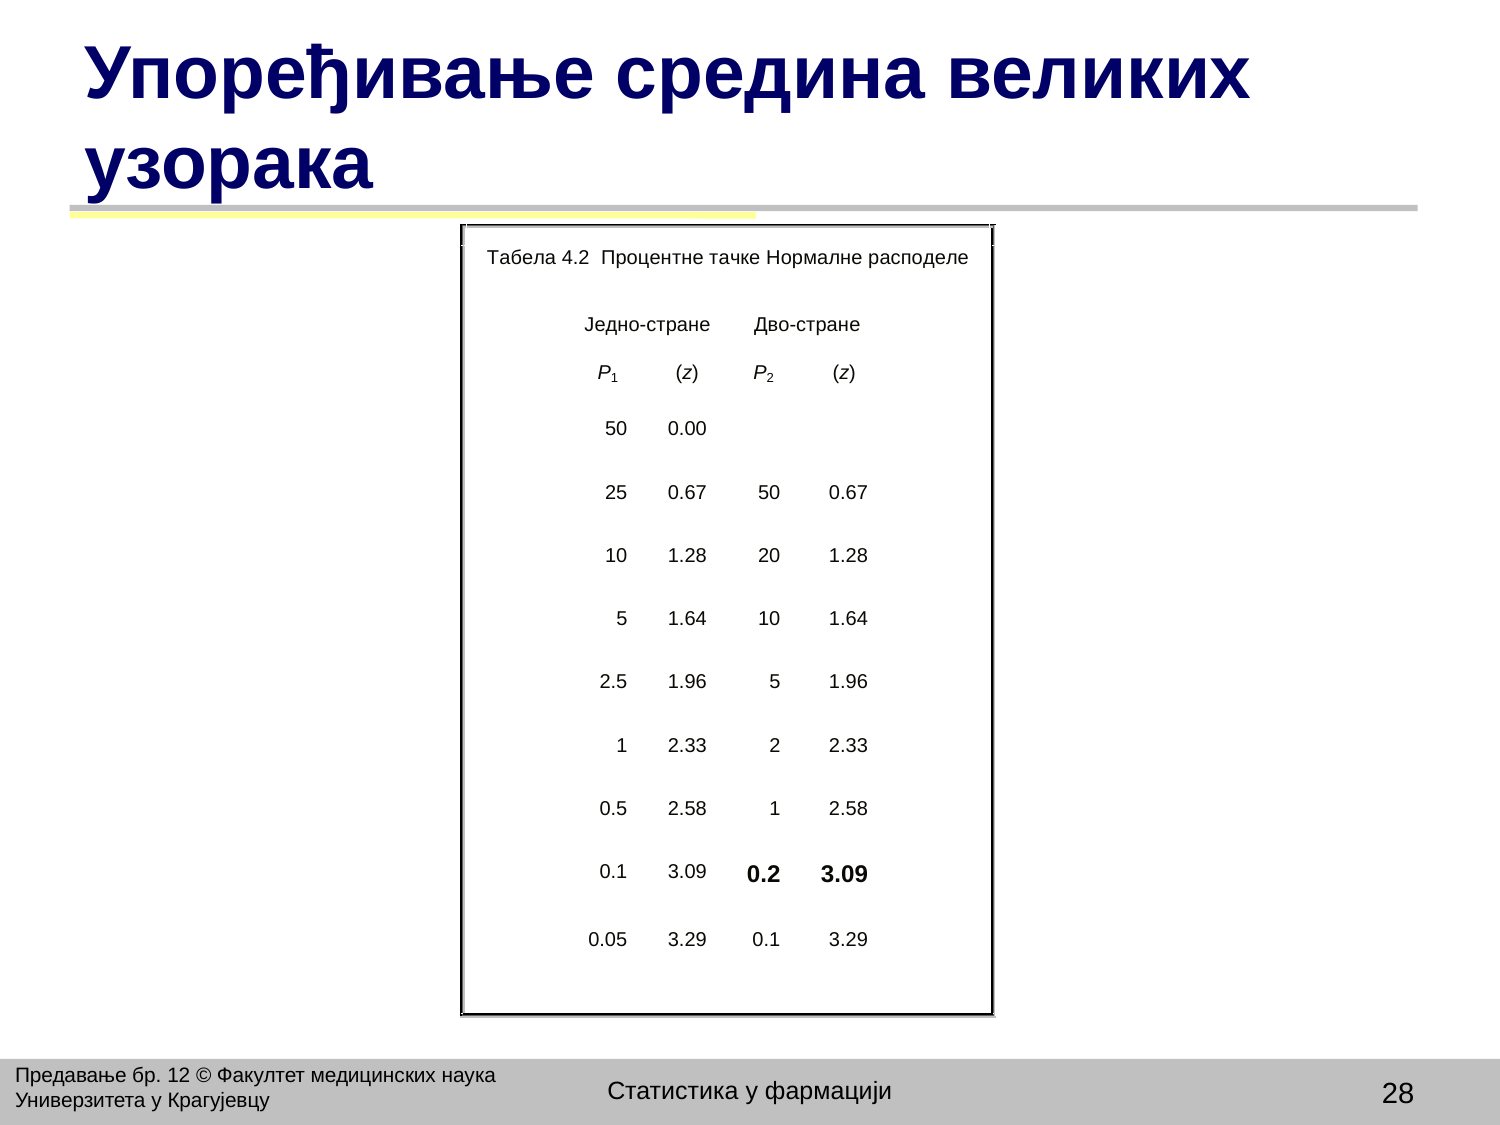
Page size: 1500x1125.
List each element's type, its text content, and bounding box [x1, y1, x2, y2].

title Упоређивање средина великих узорака [69, 19, 1426, 208]
slide_number 28 [1079, 1066, 1430, 1125]
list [209, 223, 1245, 1054]
slide_number Предавање бр. 12 © Факултет медицинских наука Универзитета у Крагујевцу [0, 1053, 621, 1108]
footer Статистика у фармацији [512, 1066, 988, 1125]
